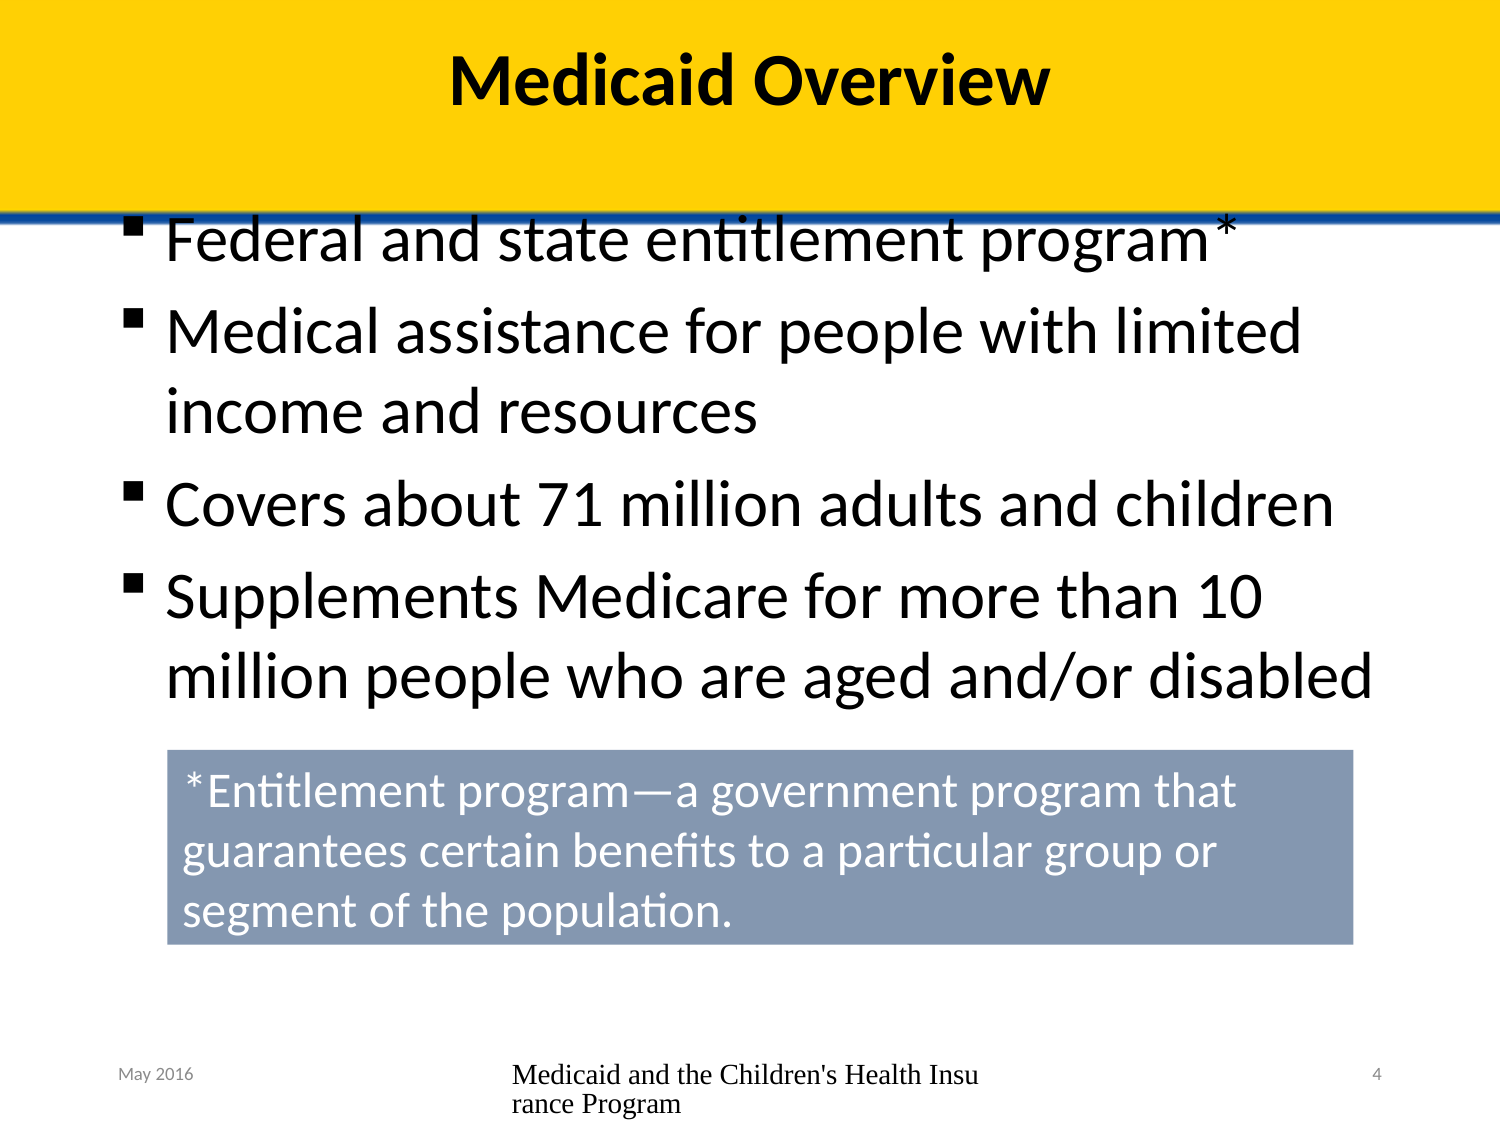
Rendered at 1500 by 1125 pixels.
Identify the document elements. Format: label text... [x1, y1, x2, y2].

picture [0, 0, 1500, 1125]
list Federal and state entitlement program* Medical assistance for people with limited income and resources Covers about 71 million adults and children Supplements Medicare for more than 10 million people who are aged and/or disabled [103, 186, 1397, 1014]
title Medicaid Overview [103, 2, 1397, 161]
text_box *Entitlement program—a government program that guarantees certain benefits to a particular group or segment of the population. [167, 749, 1354, 945]
slide_number 4 [1059, 1042, 1397, 1103]
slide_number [103, 1042, 441, 1103]
footer Medicaid and the Children's Health Insurance Program [496, 1042, 1004, 1103]
